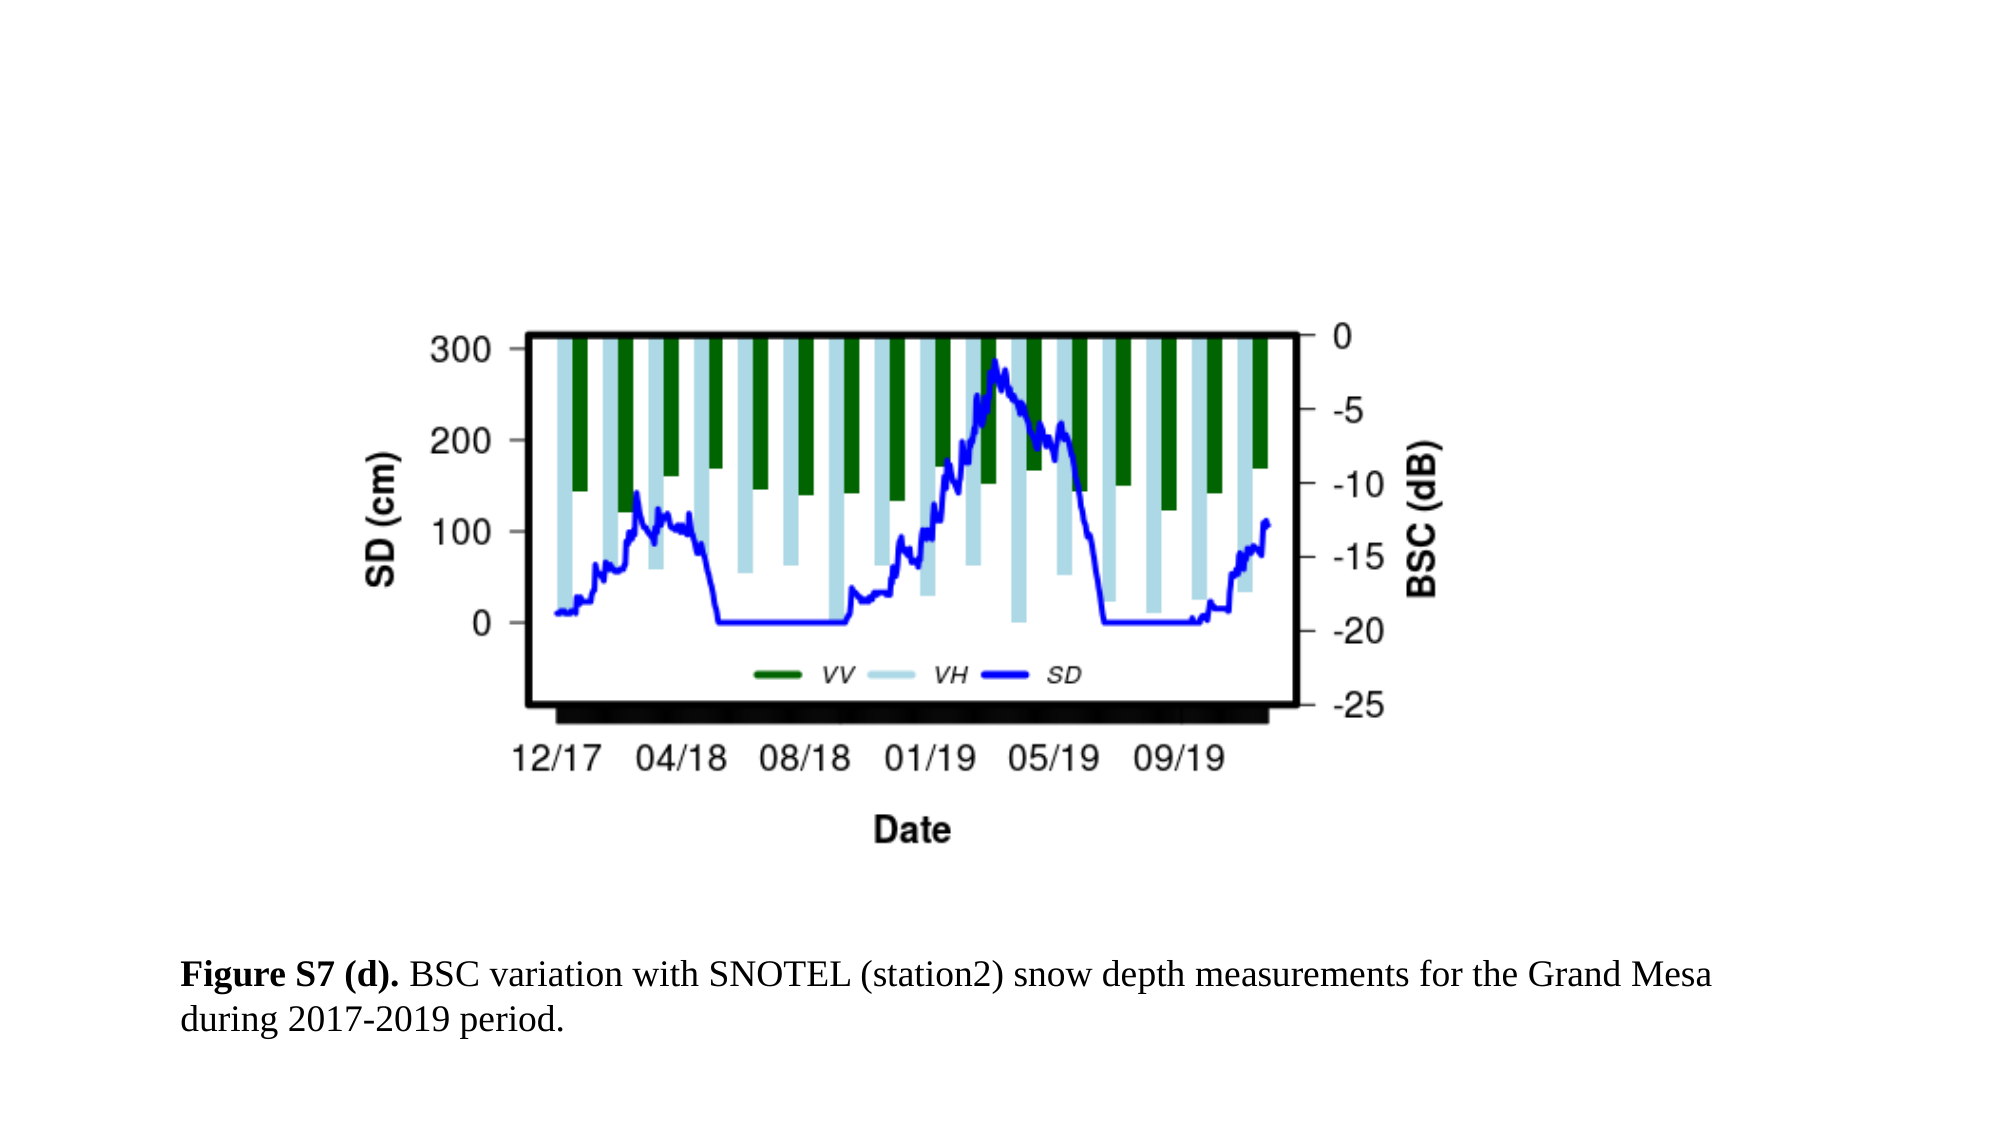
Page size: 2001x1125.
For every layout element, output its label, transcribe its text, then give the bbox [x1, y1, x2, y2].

picture [343, 293, 1483, 884]
text_box Figure S7 (d). BSC variation with SNOTEL (station2) snow depth measurements for the Grand Mesa during 2017-2019 period. [165, 941, 1789, 1046]
